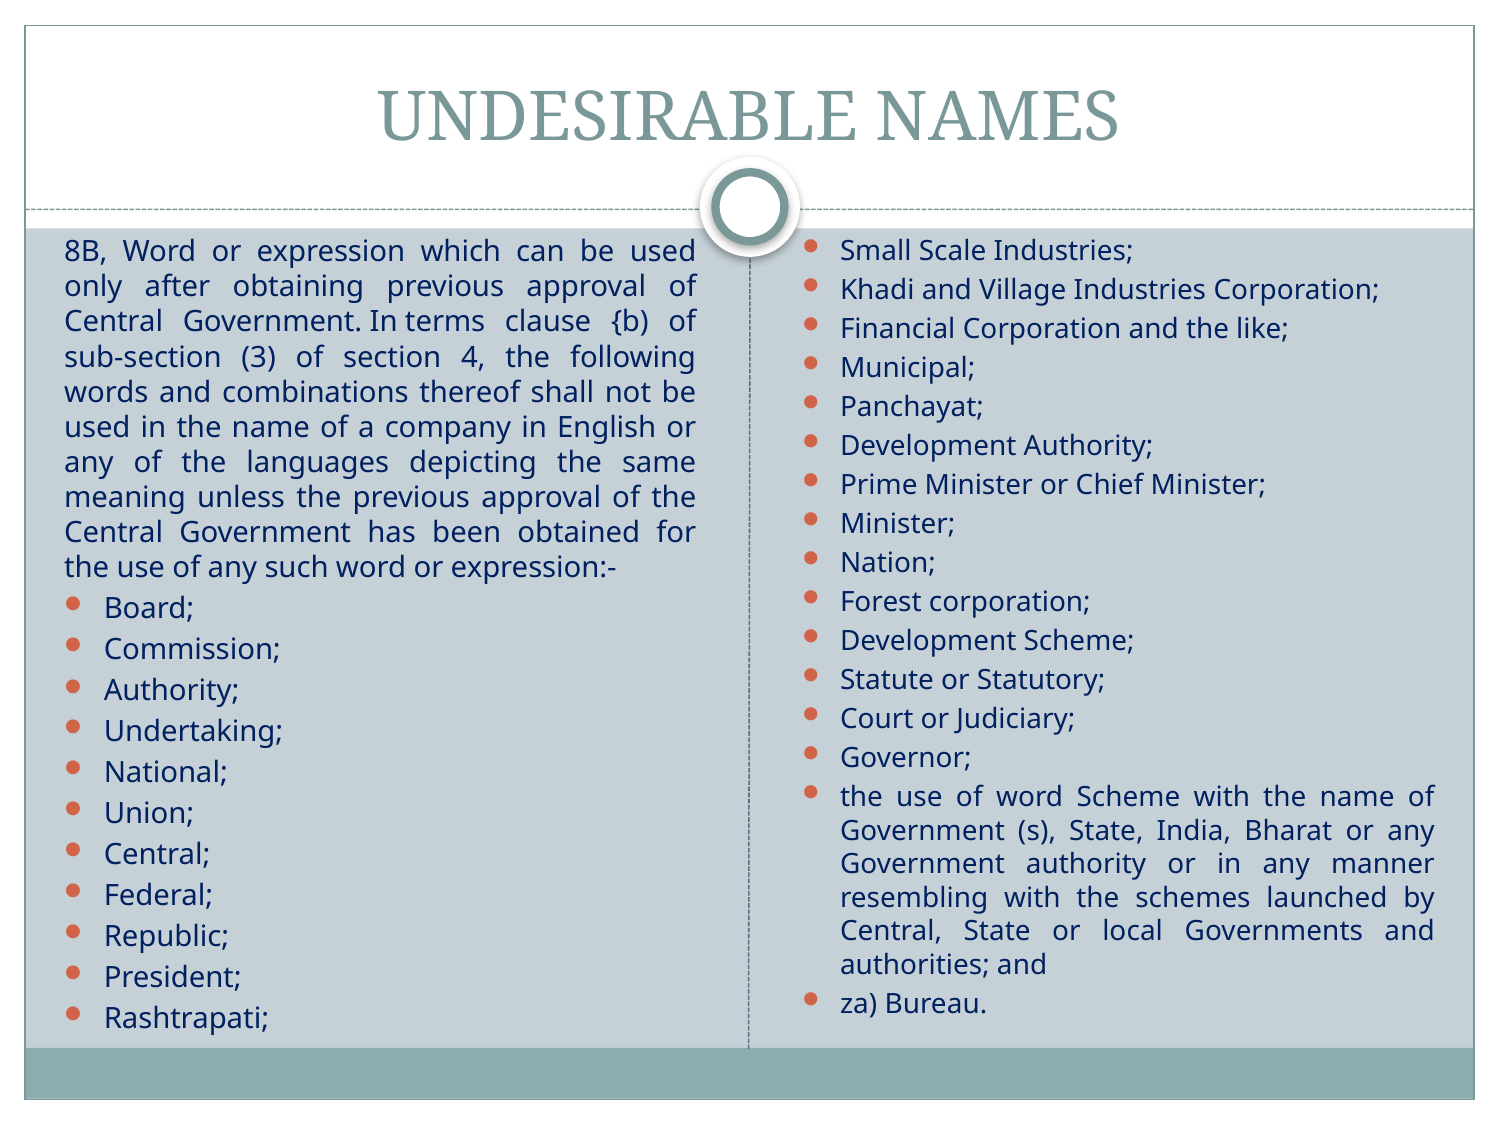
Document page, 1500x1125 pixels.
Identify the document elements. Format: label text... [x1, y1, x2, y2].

list Small Scale Industries; Khadi and Village Industries Corporation; Financial Corporation and the like; Municipal; Panchayat; Development Authority; Prime Minister or Chief Minister; Minister; Nation; Forest corporation; Development Scheme; Statute or Statutory; Court or Judiciary; Governor; the use of word Scheme with the name of Government (s), State, India, Bharat or any Government authority or in any manner resembling with the schemes launched by Central, State or local Governments and authorities; and za) Bureau. [787, 224, 1450, 1059]
title UNDESIRABLE NAMES [49, 37, 1450, 162]
list 8B, Word or expression which can be used only after obtaining previous approval of Central Government. In terms clause {b) of sub-section (3) of section 4, the following words and combinations thereof shall not be used in the name of a company in English or any of the languages depicting the same meaning unless the previous approval of the Central Government has been obtained for the use of any such word or expression:- Board; Commission; Authority; Undertaking; National; Union; Central; Federal; Republic; President; Rashtrapati; [49, 224, 712, 1059]
